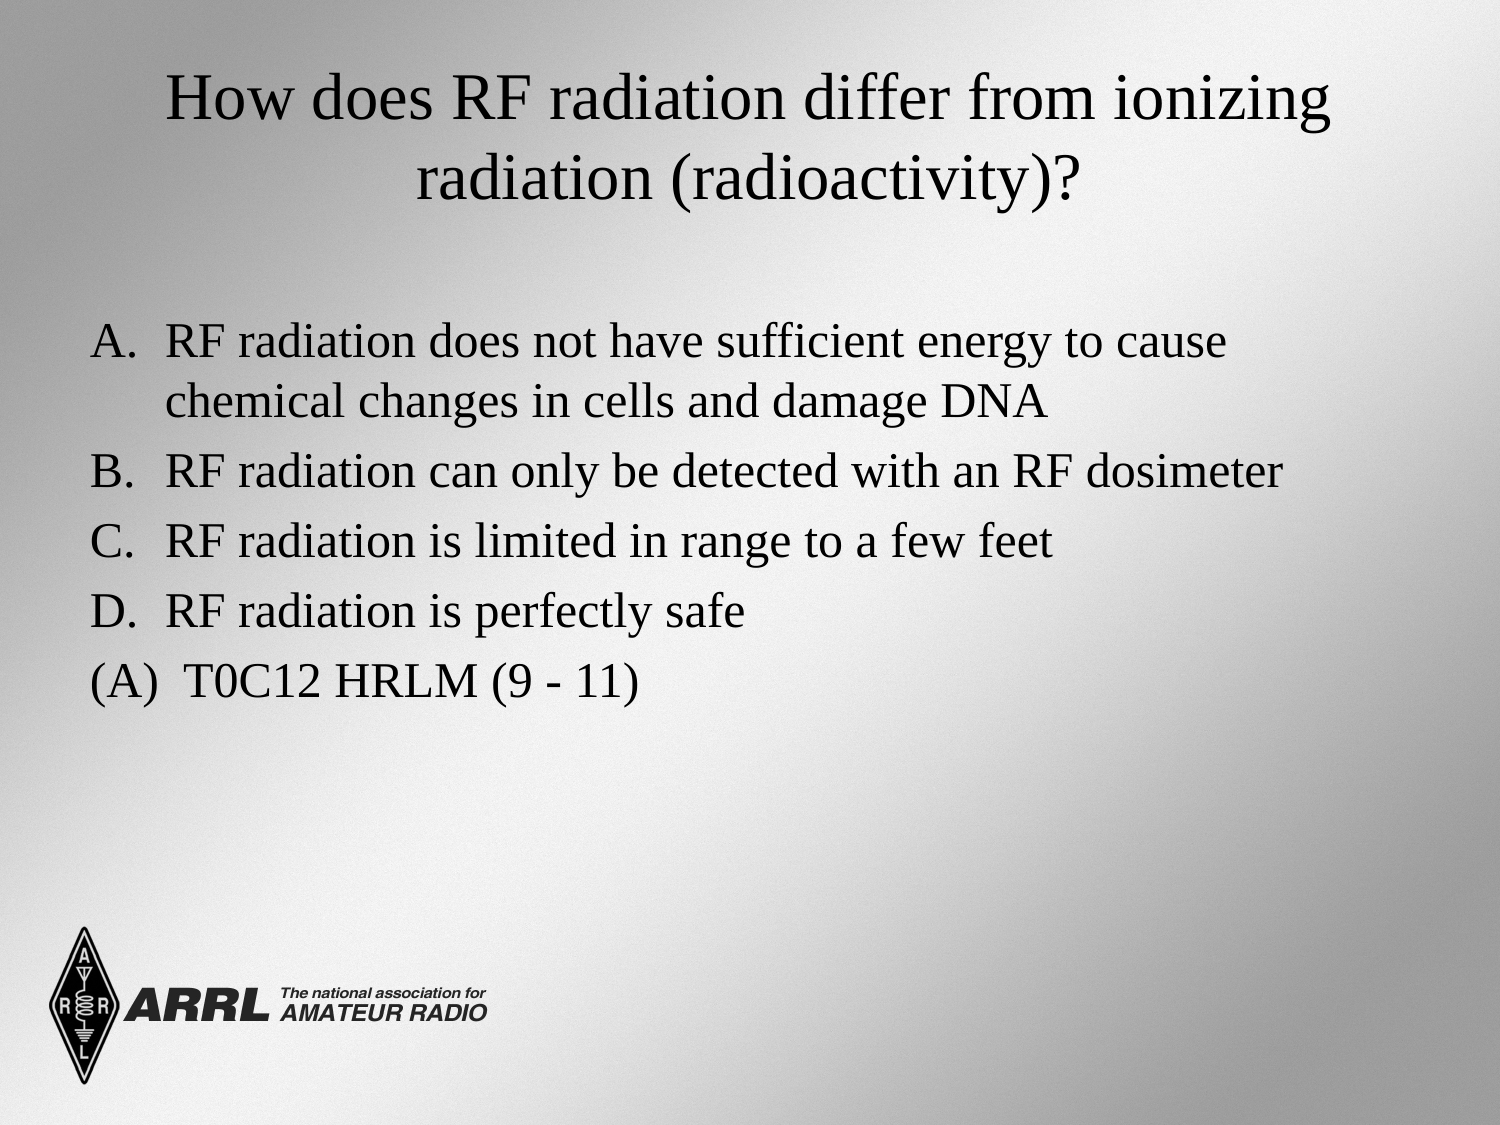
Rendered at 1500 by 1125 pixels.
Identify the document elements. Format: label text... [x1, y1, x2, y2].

list RF radiation does not have sufficient energy to cause chemical changes in cells and damage DNA RF radiation can only be detected with an RF dosimeter RF radiation is limited in range to a few feet RF radiation is perfectly safe (A) T0C12 HRLM (9 - 11) [75, 299, 1425, 1005]
title How does RF radiation differ from ionizing radiation (radioactivity)? [75, 45, 1425, 233]
picture [0, 0, 1500, 1125]
